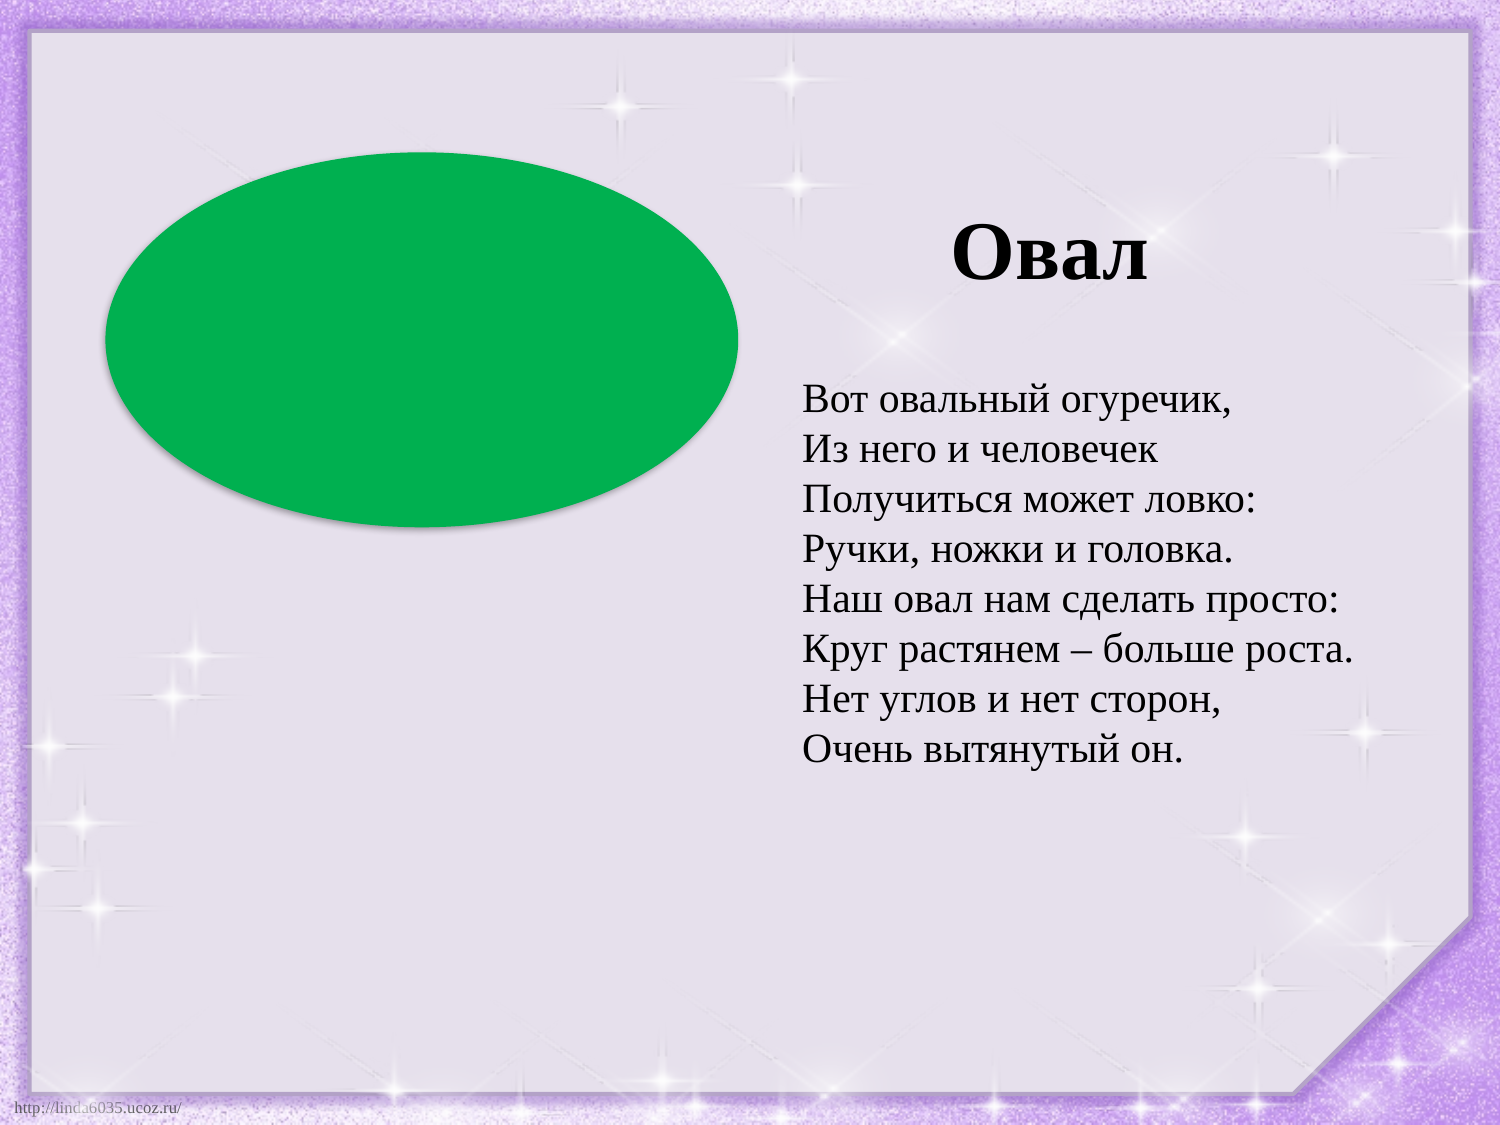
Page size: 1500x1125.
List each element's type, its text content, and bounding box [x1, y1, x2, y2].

picture [0, 0, 1500, 1125]
title Овал [796, 152, 1325, 340]
text_box [105, 152, 739, 528]
text_box Вот овальный огуречик, Из него и человечек Получиться может ловко: Ручки, ножки и головка. Наш овал нам сделать просто: Круг растянем – больше роста. Нет углов и нет сторон, Очень вытянутый он. [787, 363, 1370, 779]
